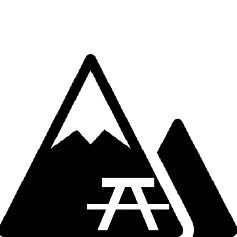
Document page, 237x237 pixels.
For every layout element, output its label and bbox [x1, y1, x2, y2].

picture [0, 51, 237, 237]
